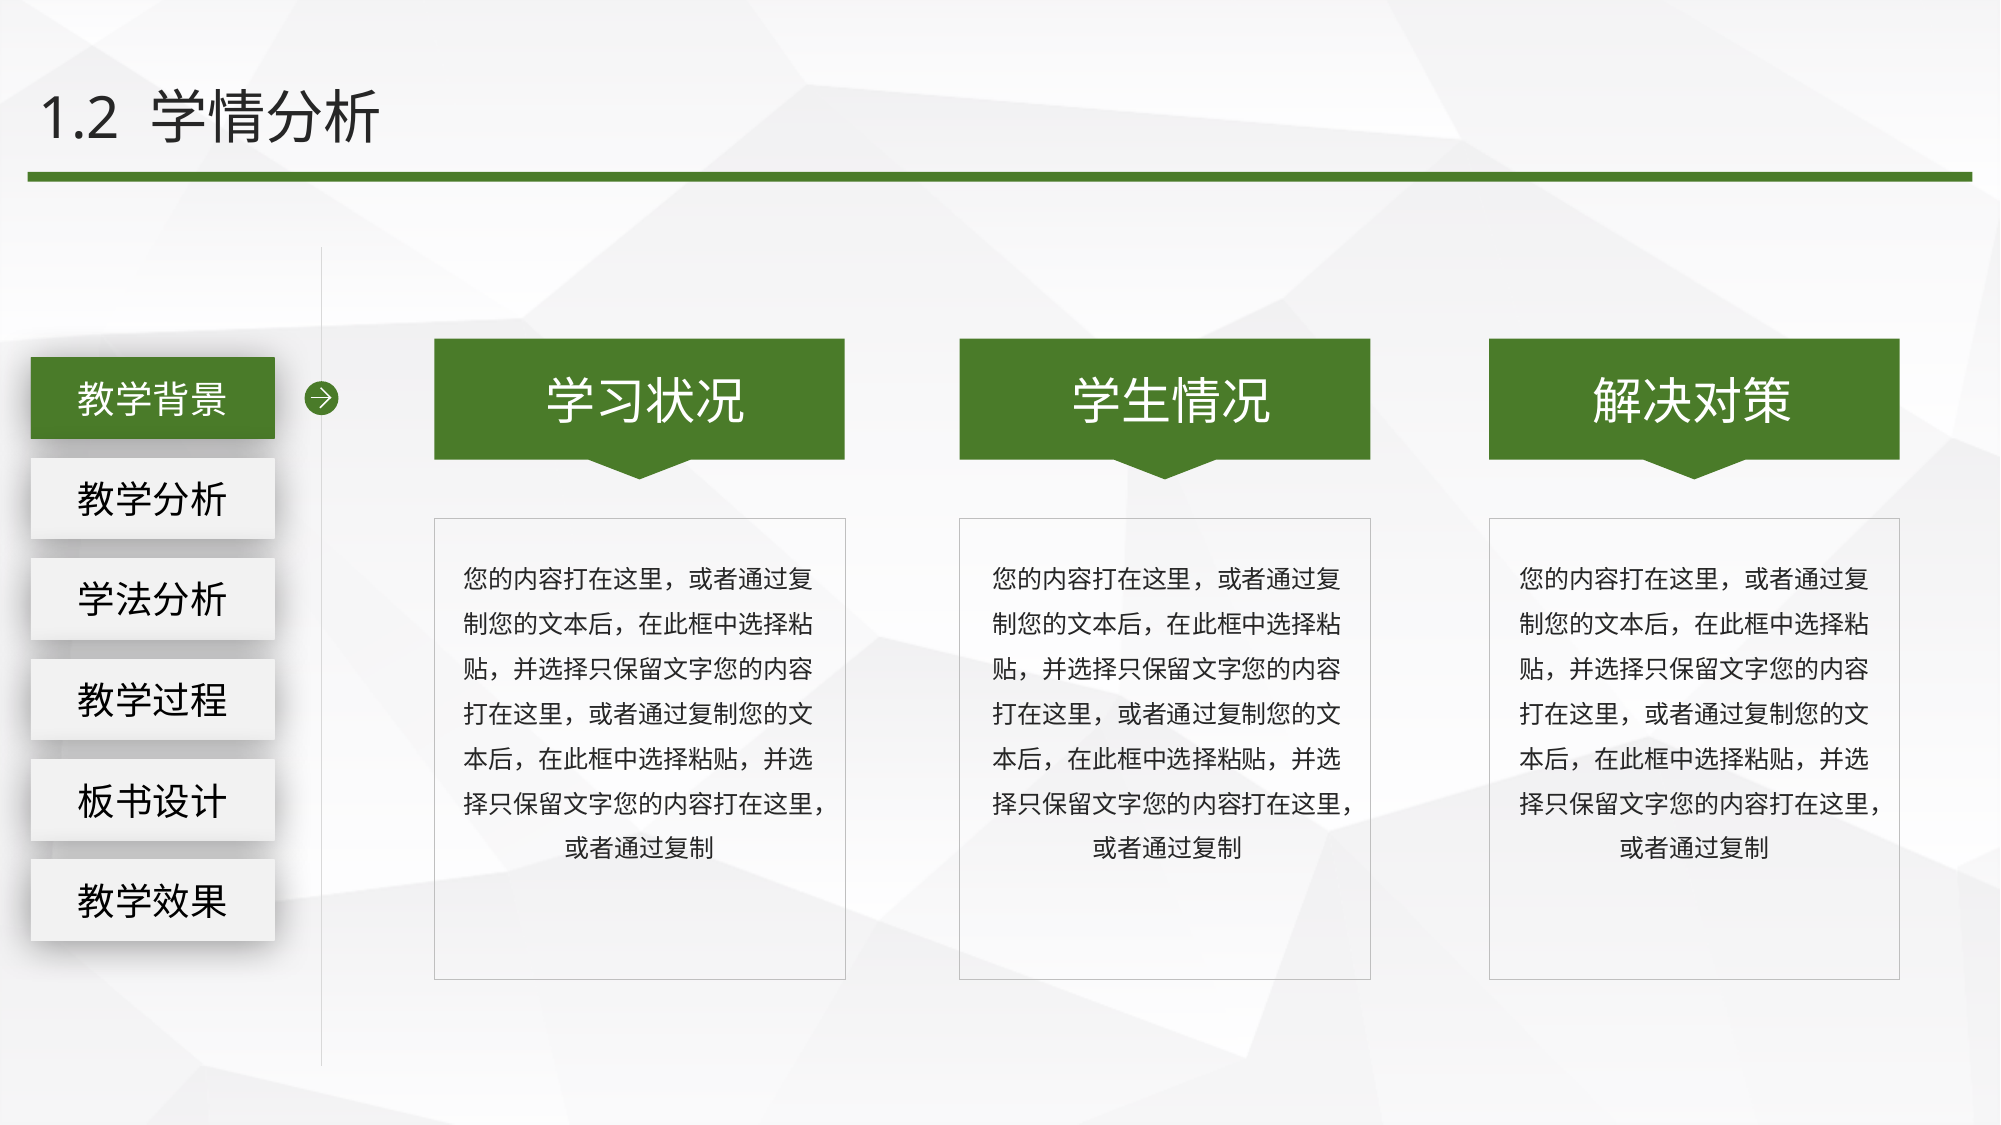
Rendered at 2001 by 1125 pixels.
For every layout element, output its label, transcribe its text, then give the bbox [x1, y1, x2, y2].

text_box 您的内容打在这里，或者通过复制您的文本后，在此框中选择粘贴，并选择只保留文字您的内容打在这里，或者通过复制您的文本后，在此框中选择粘贴，并选择只保留文字您的内容打在这里，或者通过复制 [442, 541, 836, 871]
text_box 教学效果 [30, 859, 275, 941]
text_box 解决对策 [1578, 362, 1808, 438]
text_box [434, 338, 845, 480]
text_box 教学分析 [30, 458, 275, 539]
text_box 学法分析 [30, 558, 275, 640]
text_box [26, 171, 1973, 183]
text_box 1.2 学情分析 [23, 73, 794, 158]
text_box [959, 338, 1371, 480]
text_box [304, 381, 339, 416]
text_box 板书设计 [30, 759, 275, 841]
text_box 教学过程 [30, 659, 275, 740]
text_box 教学背景 [30, 357, 275, 439]
text_box 学习状况 [530, 362, 761, 438]
text_box [959, 518, 1371, 980]
text_box 学生情况 [1057, 362, 1287, 438]
text_box [434, 518, 845, 980]
text_box 您的内容打在这里，或者通过复制您的文本后，在此框中选择粘贴，并选择只保留文字您的内容打在这里，或者通过复制您的文本后，在此框中选择粘贴，并选择只保留文字您的内容打在这里，或者通过复制 [970, 541, 1364, 871]
text_box 您的内容打在这里，或者通过复制您的文本后，在此框中选择粘贴，并选择只保留文字您的内容打在这里，或者通过复制您的文本后，在此框中选择粘贴，并选择只保留文字您的内容打在这里，或者通过复制 [1497, 541, 1891, 871]
text_box [1489, 338, 1900, 480]
text_box [1489, 518, 1900, 980]
picture [0, 0, 2000, 1125]
